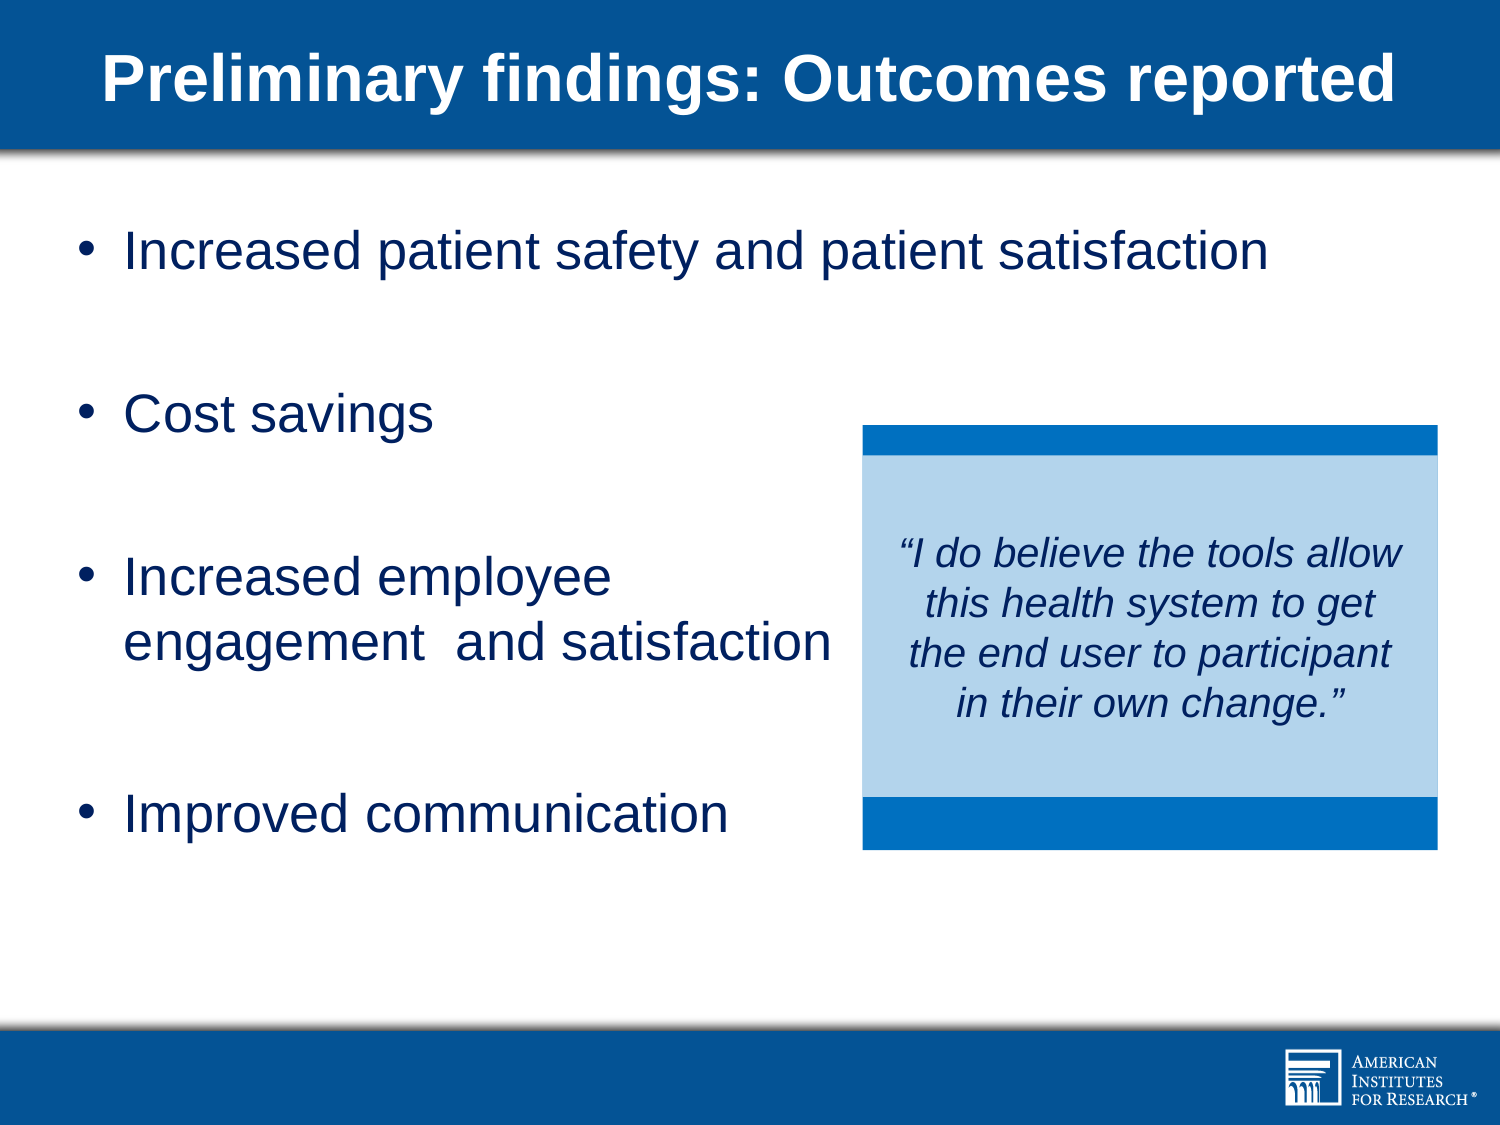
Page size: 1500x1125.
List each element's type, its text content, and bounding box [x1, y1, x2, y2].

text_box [862, 424, 1438, 851]
picture [0, 151, 1500, 1125]
list Increased patient safety and patient satisfaction Cost savings Increased employee engagement and satisfaction Improved communication [61, 207, 1438, 988]
title Preliminary findings: Outcomes reported [0, 0, 1500, 151]
